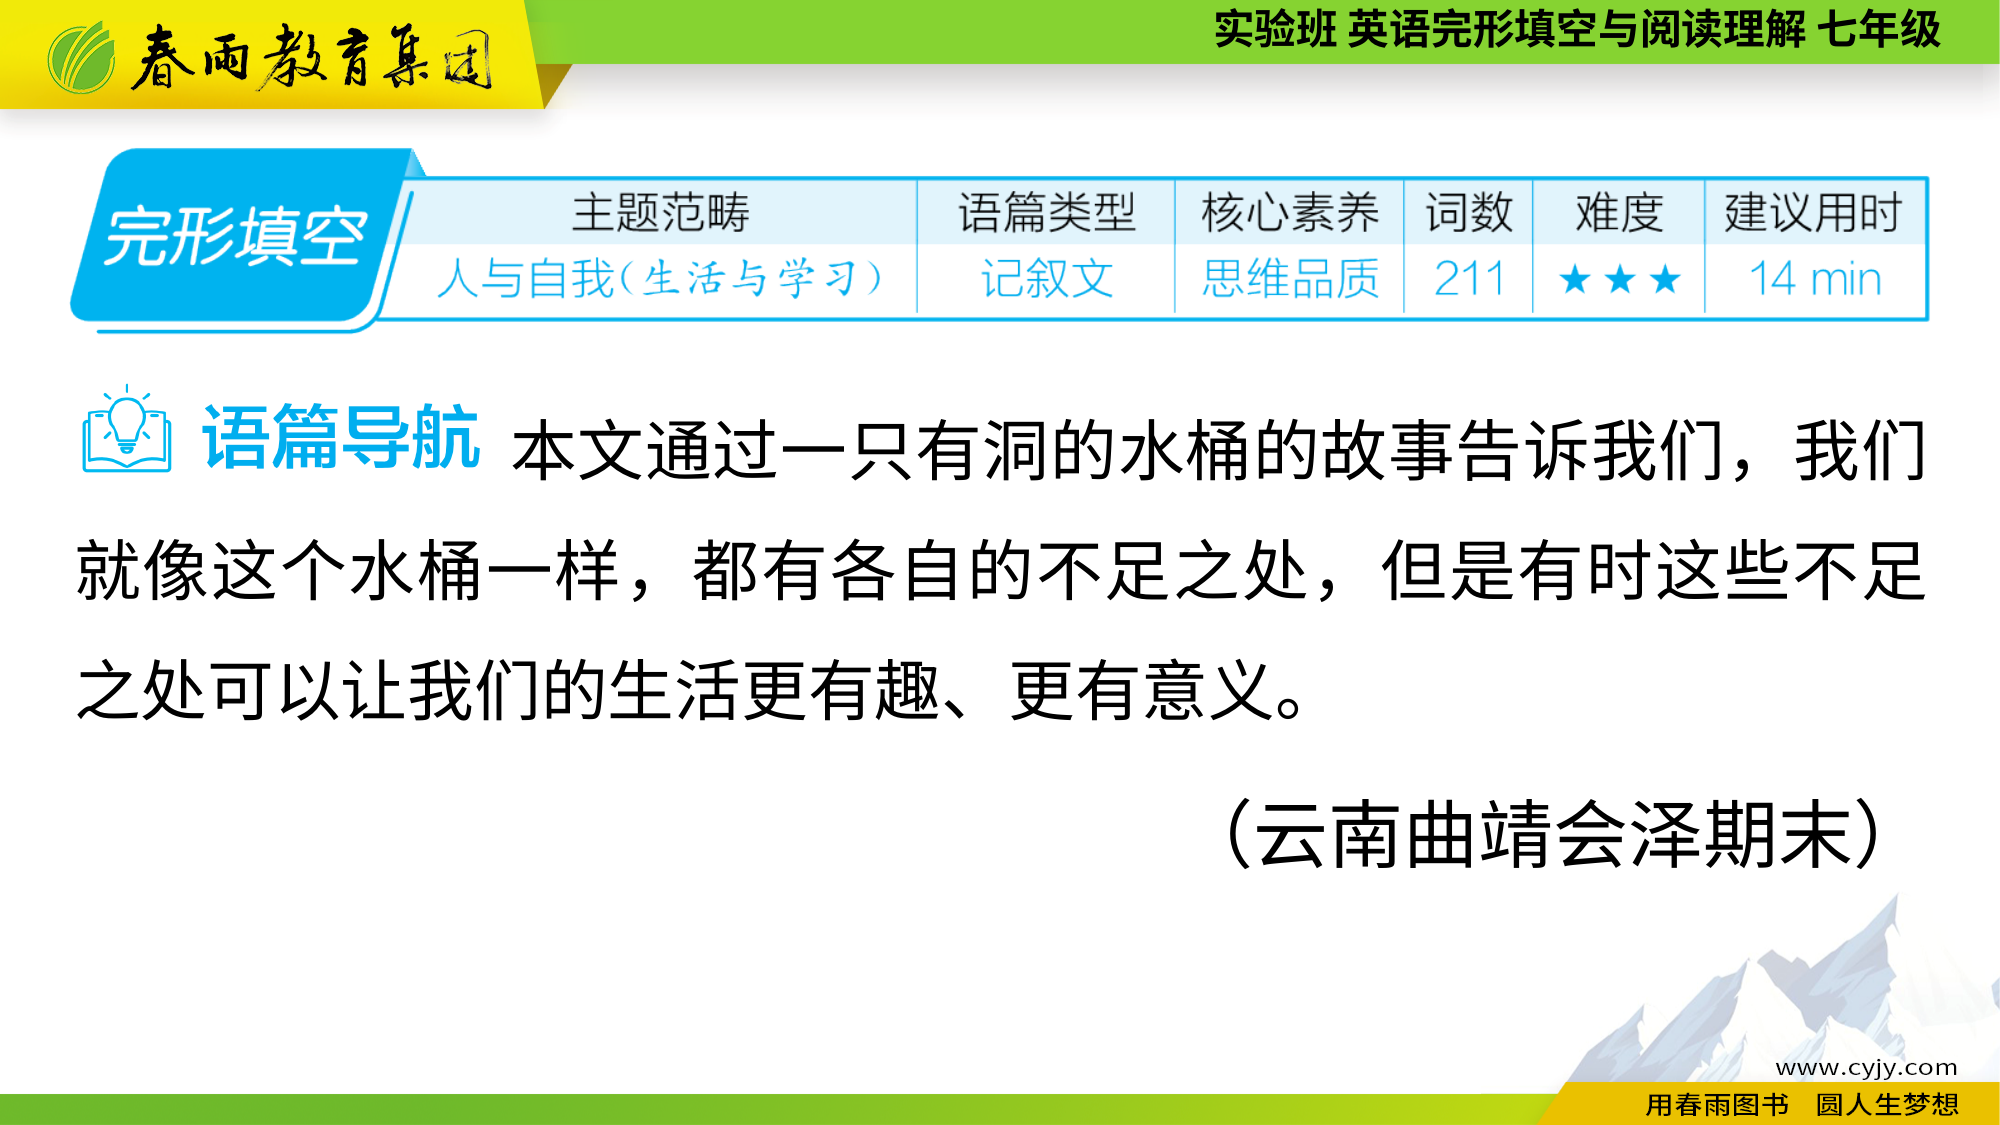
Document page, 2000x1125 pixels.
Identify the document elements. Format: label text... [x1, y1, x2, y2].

text_box 本文通过一只有洞的水桶的故事告诉我们，我们就像这个水桶一样，都有各自的不足之处，但是有时这些不足之处可以让我们的生活更有趣、更有意义。 [59, 361, 1944, 737]
text_box （云南曲靖会泽期末） [1035, 735, 1944, 886]
picture [0, 0, 2000, 1125]
